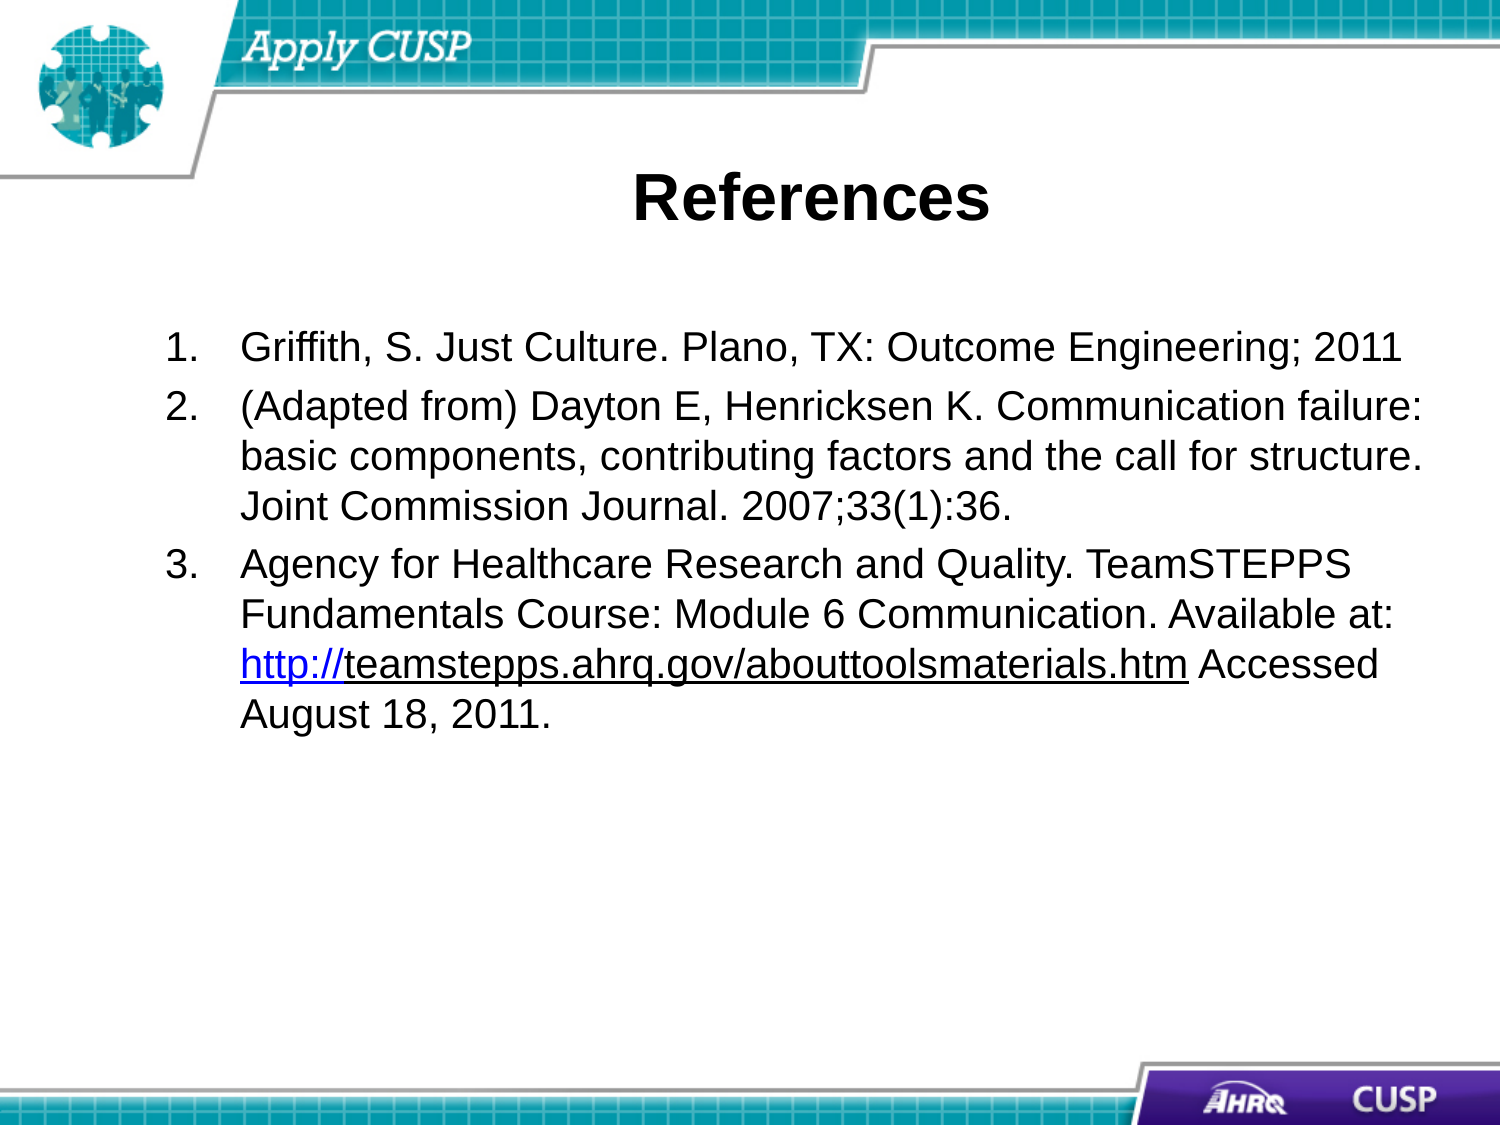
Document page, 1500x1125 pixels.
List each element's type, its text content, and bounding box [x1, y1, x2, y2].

title References [137, 99, 1488, 288]
picture [0, 0, 1500, 1125]
list Griffith, S. Just Culture. Plano, TX: Outcome Engineering; 2011 (Adapted from) Dayton E, Henricksen K. Communication failure: basic components, contributing factors and the call for structure. Joint Commission Journal. 2007;33(1):36. Agency for Healthcare Research and Quality. TeamSTEPPS Fundamentals Course: Module 6 Communication. Available at: http://teamstepps.ahrq.gov/abouttoolsmaterials.htm Accessed August 18, 2011. [149, 312, 1500, 1001]
